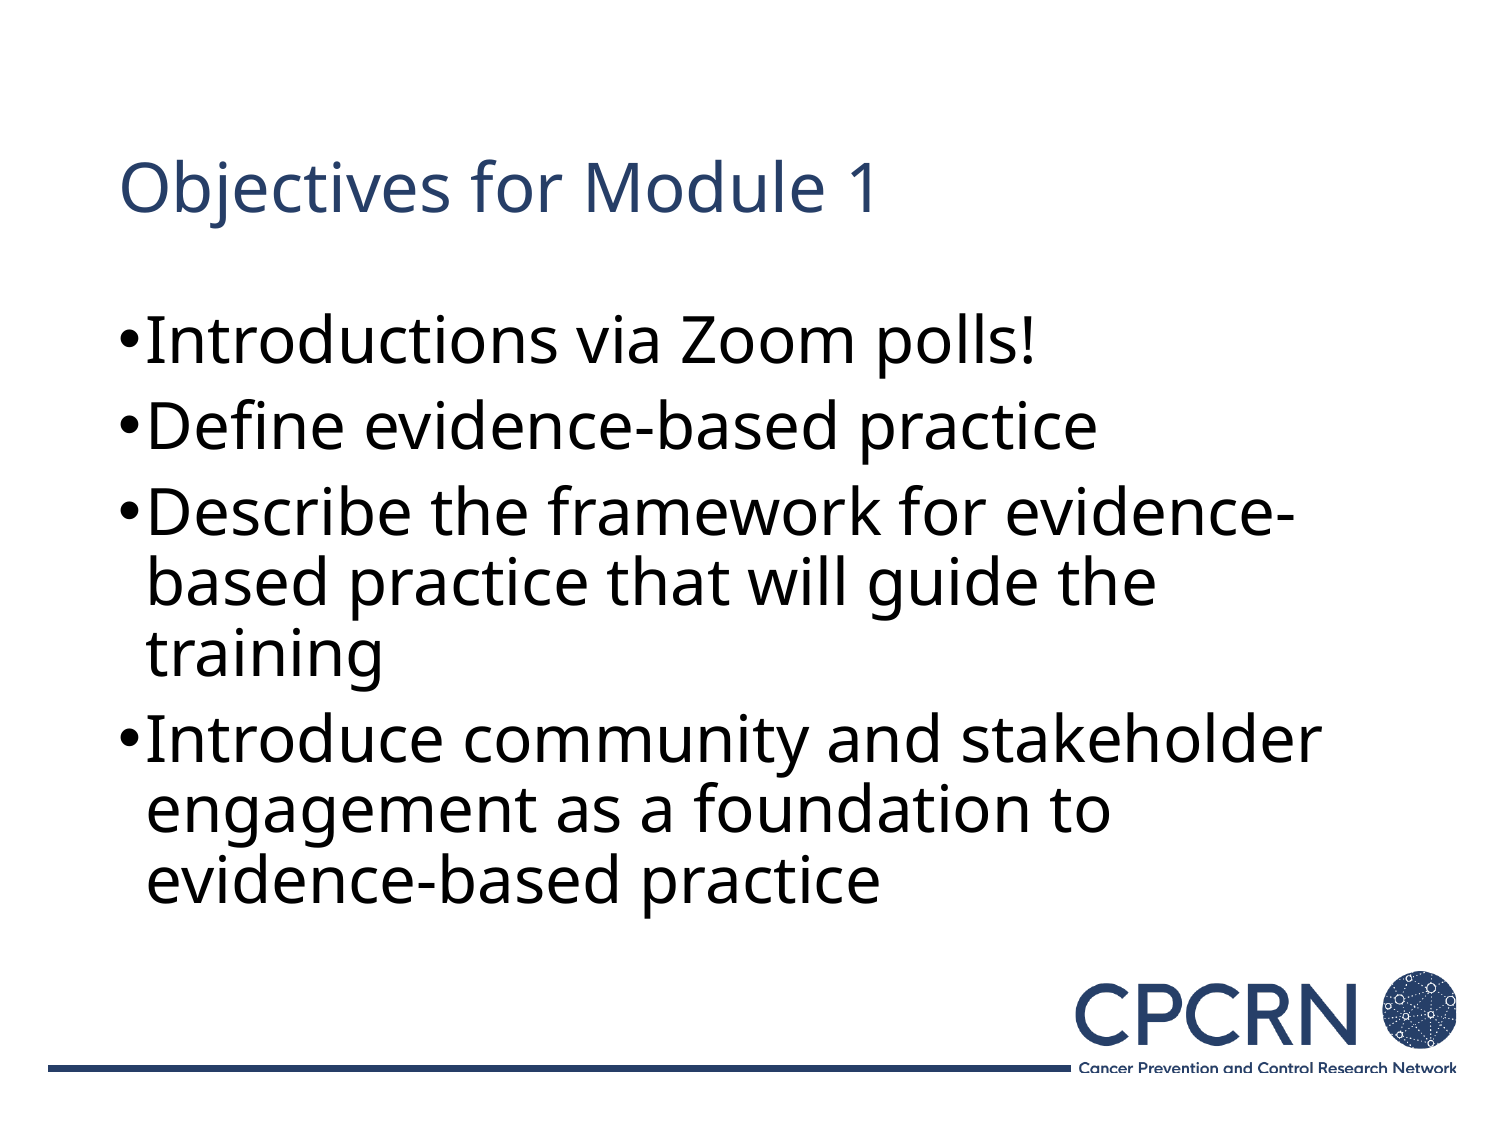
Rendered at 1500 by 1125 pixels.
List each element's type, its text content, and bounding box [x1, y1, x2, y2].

title Objectives for Module 1 [103, 103, 1397, 278]
list Introductions via Zoom polls! Define evidence-based practice Describe the framework for evidence-based practice that will guide the training Introduce community and stakeholder engagement as a foundation to evidence-based practice [103, 299, 1397, 929]
